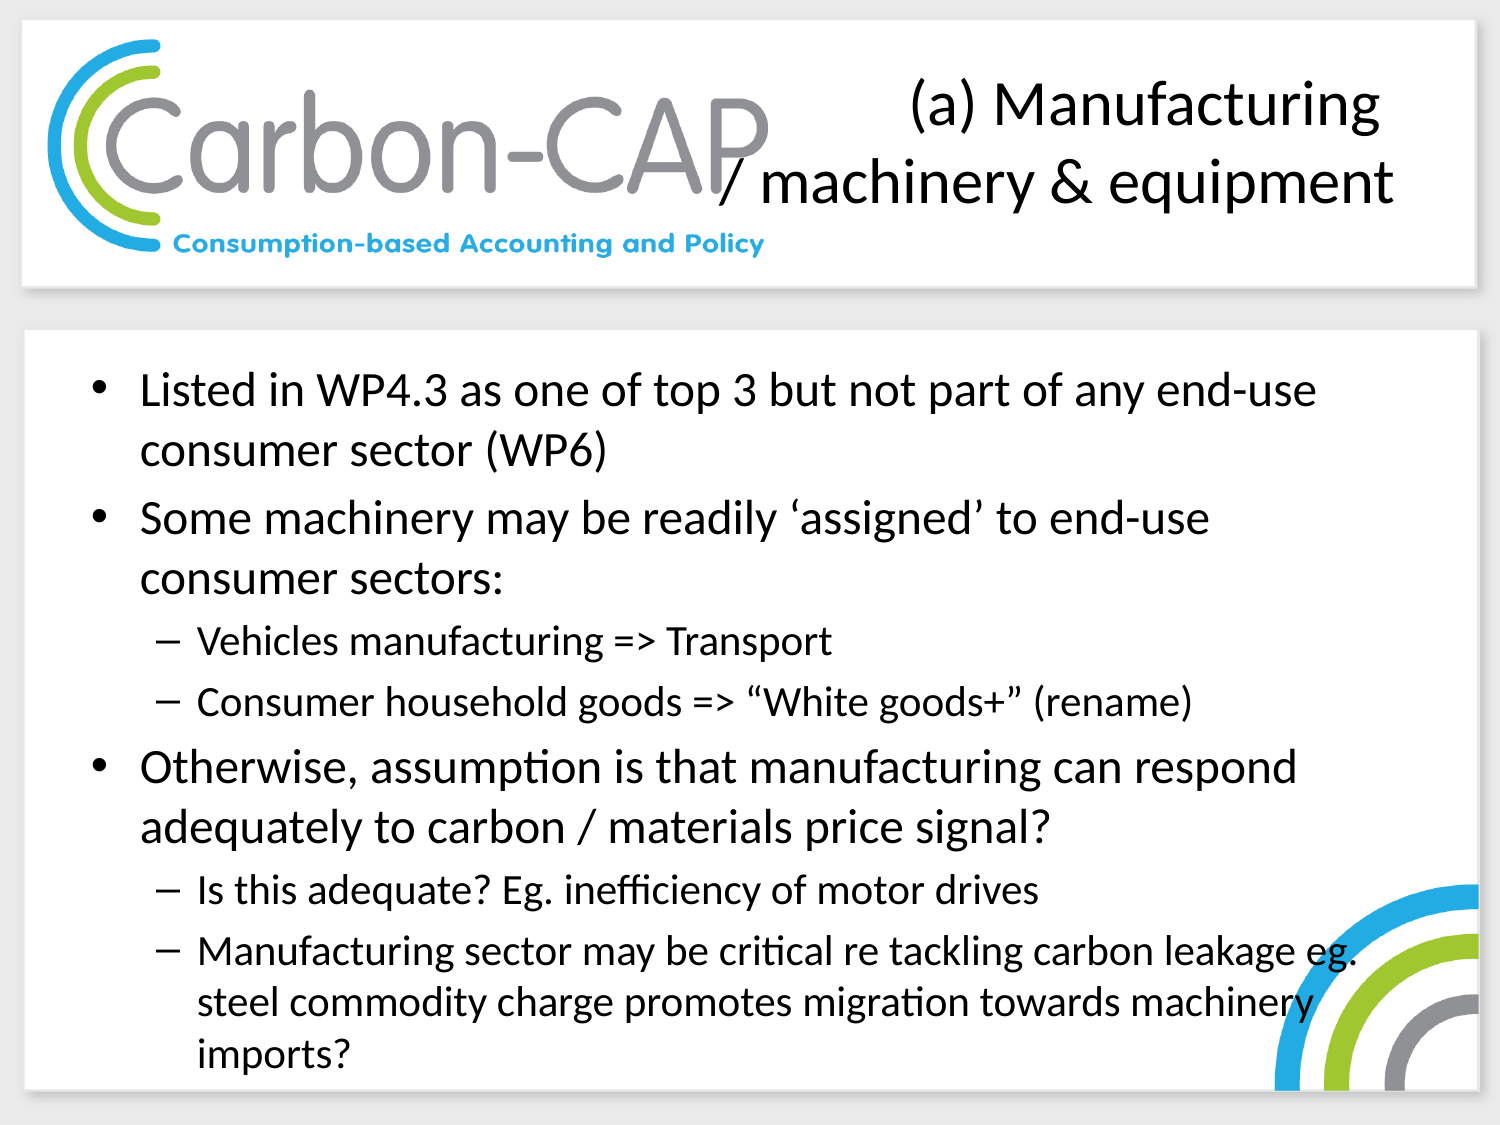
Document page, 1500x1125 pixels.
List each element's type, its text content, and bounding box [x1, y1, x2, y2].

title (a) Manufacturing / machinery & equipment [75, 45, 1425, 233]
list Listed in WP4.3 as one of top 3 but not part of any end-use consumer sector (WP6) Some machinery may be readily ‘assigned’ to end-use consumer sectors: Vehicles manufacturing => Transport Consumer household goods => “White goods+” (rename) Otherwise, assumption is that manufacturing can respond adequately to carbon / materials price signal? Is this adequate? Eg. inefficiency of motor drives Manufacturing sector may be critical re tackling carbon leakage eg. steel commodity charge promotes migration towards machinery imports? [75, 349, 1426, 1093]
picture [0, 0, 1500, 1125]
